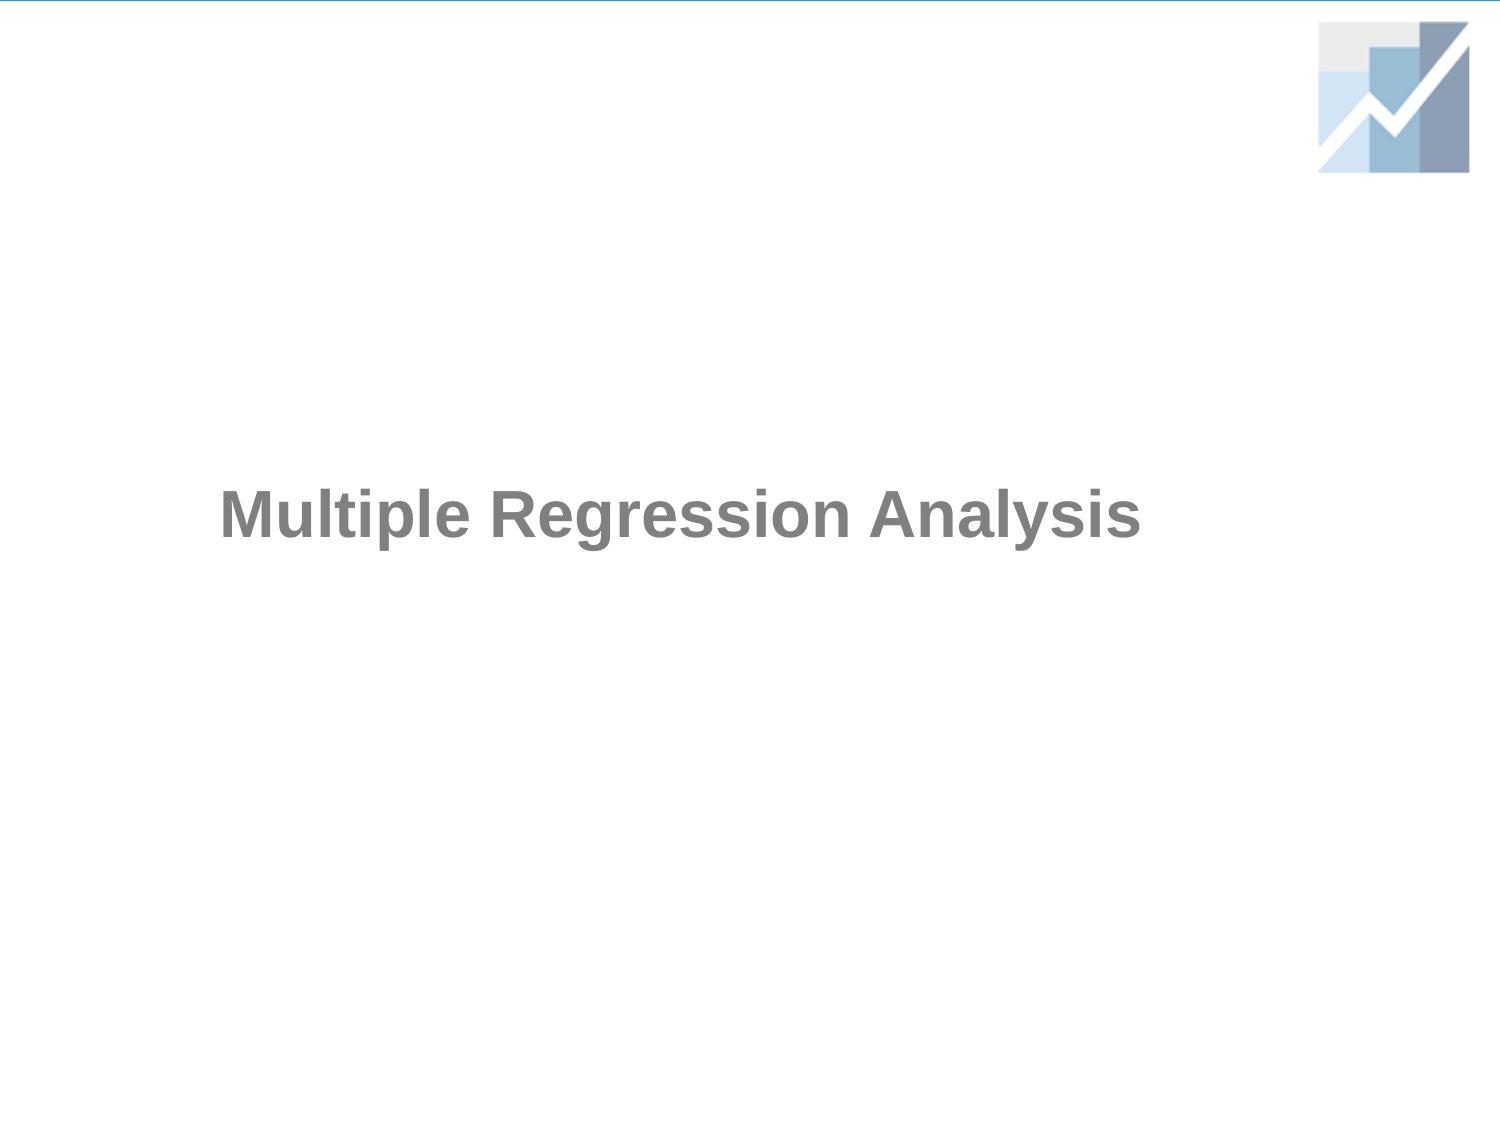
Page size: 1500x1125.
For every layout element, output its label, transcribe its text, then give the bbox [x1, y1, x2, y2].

subtitle Multiple Regression Analysis [63, 463, 1318, 727]
picture [1300, 11, 1479, 181]
